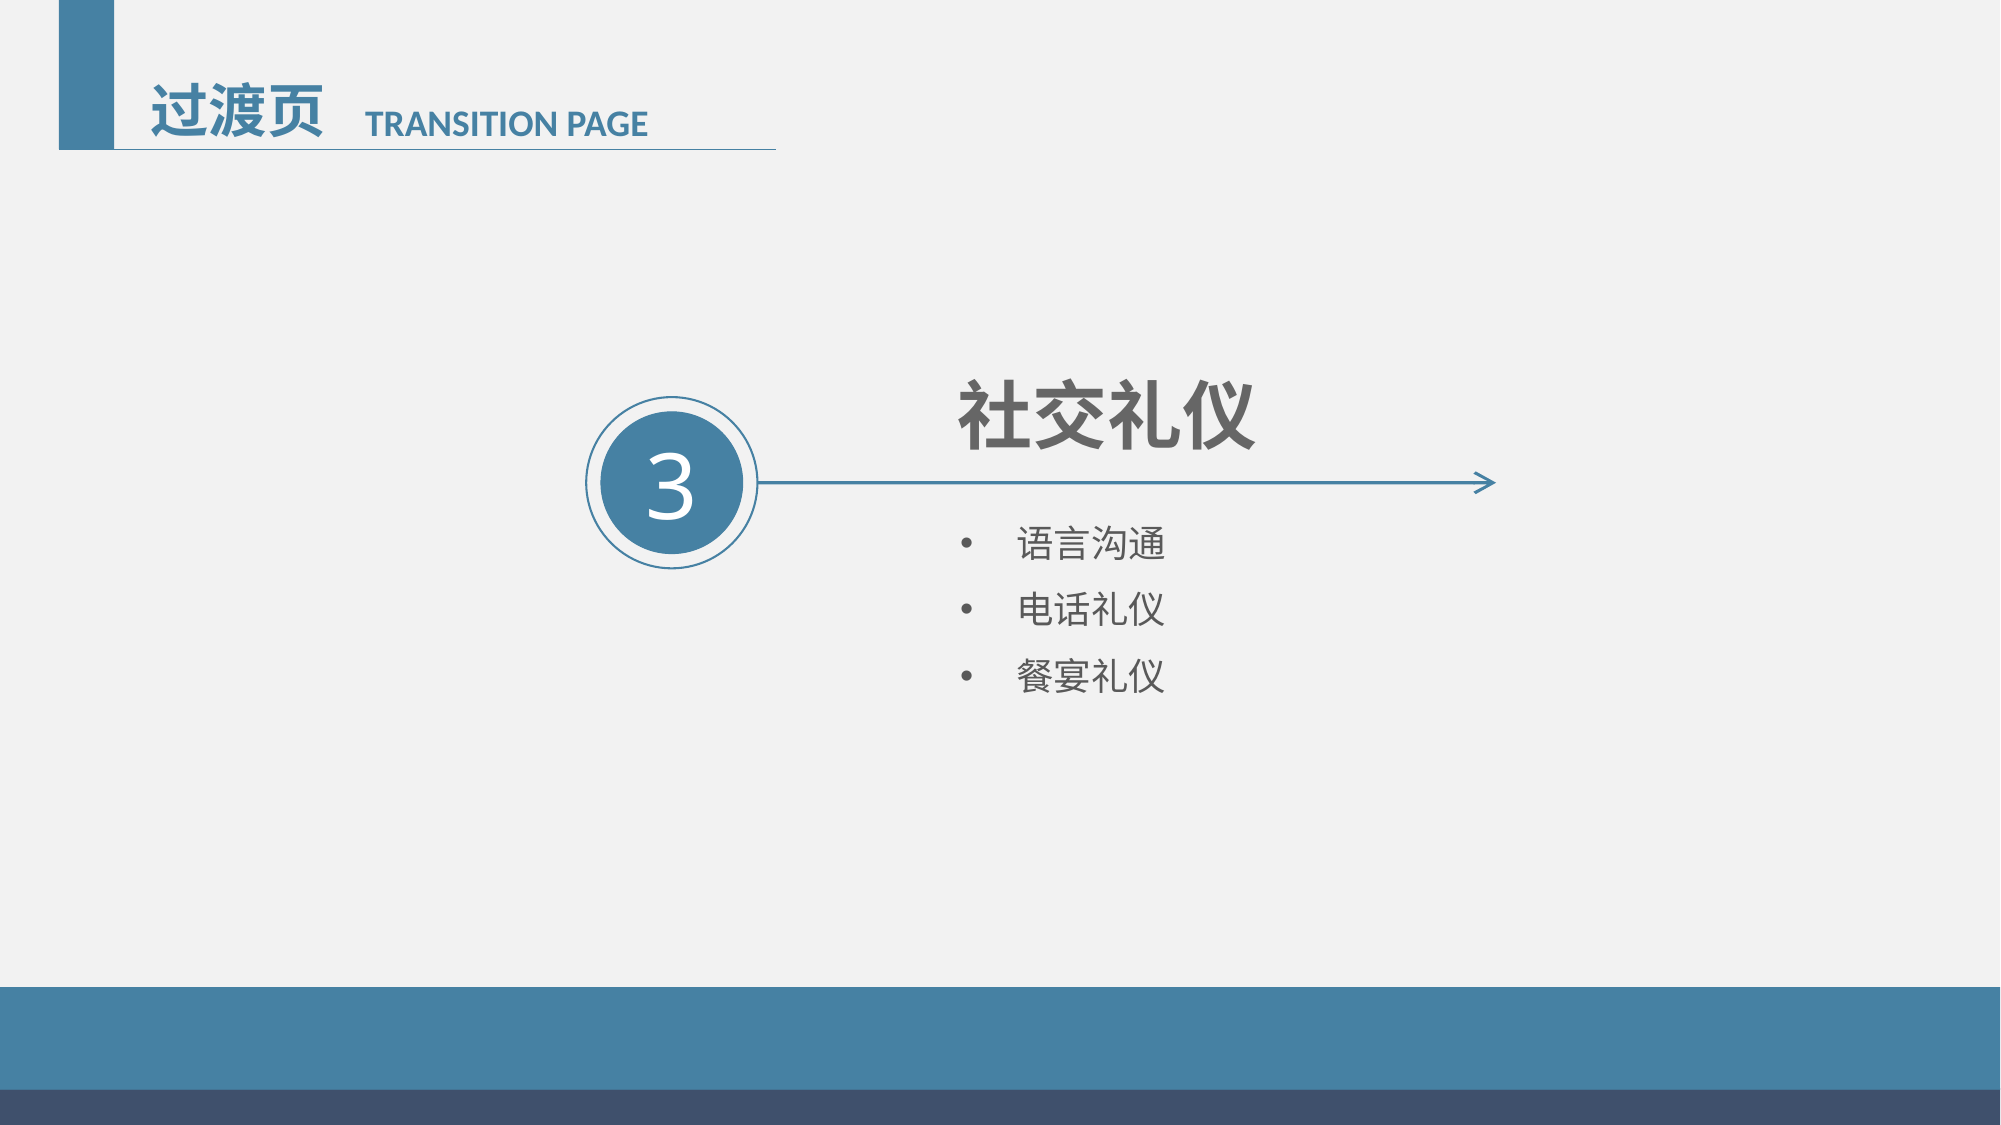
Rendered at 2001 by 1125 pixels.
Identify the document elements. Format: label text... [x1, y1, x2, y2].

text_box [58, 0, 115, 148]
text_box [585, 396, 759, 570]
text_box 社交礼仪 [942, 361, 1584, 467]
text_box [0, 1090, 2000, 1125]
text_box [0, 987, 2000, 1090]
text_box 3 [599, 410, 744, 555]
text_box TRANSITION PAGE [350, 91, 752, 148]
text_box 过渡页 [135, 66, 374, 148]
text_box 语言沟通 电话礼仪 餐宴礼仪 [945, 503, 1610, 706]
